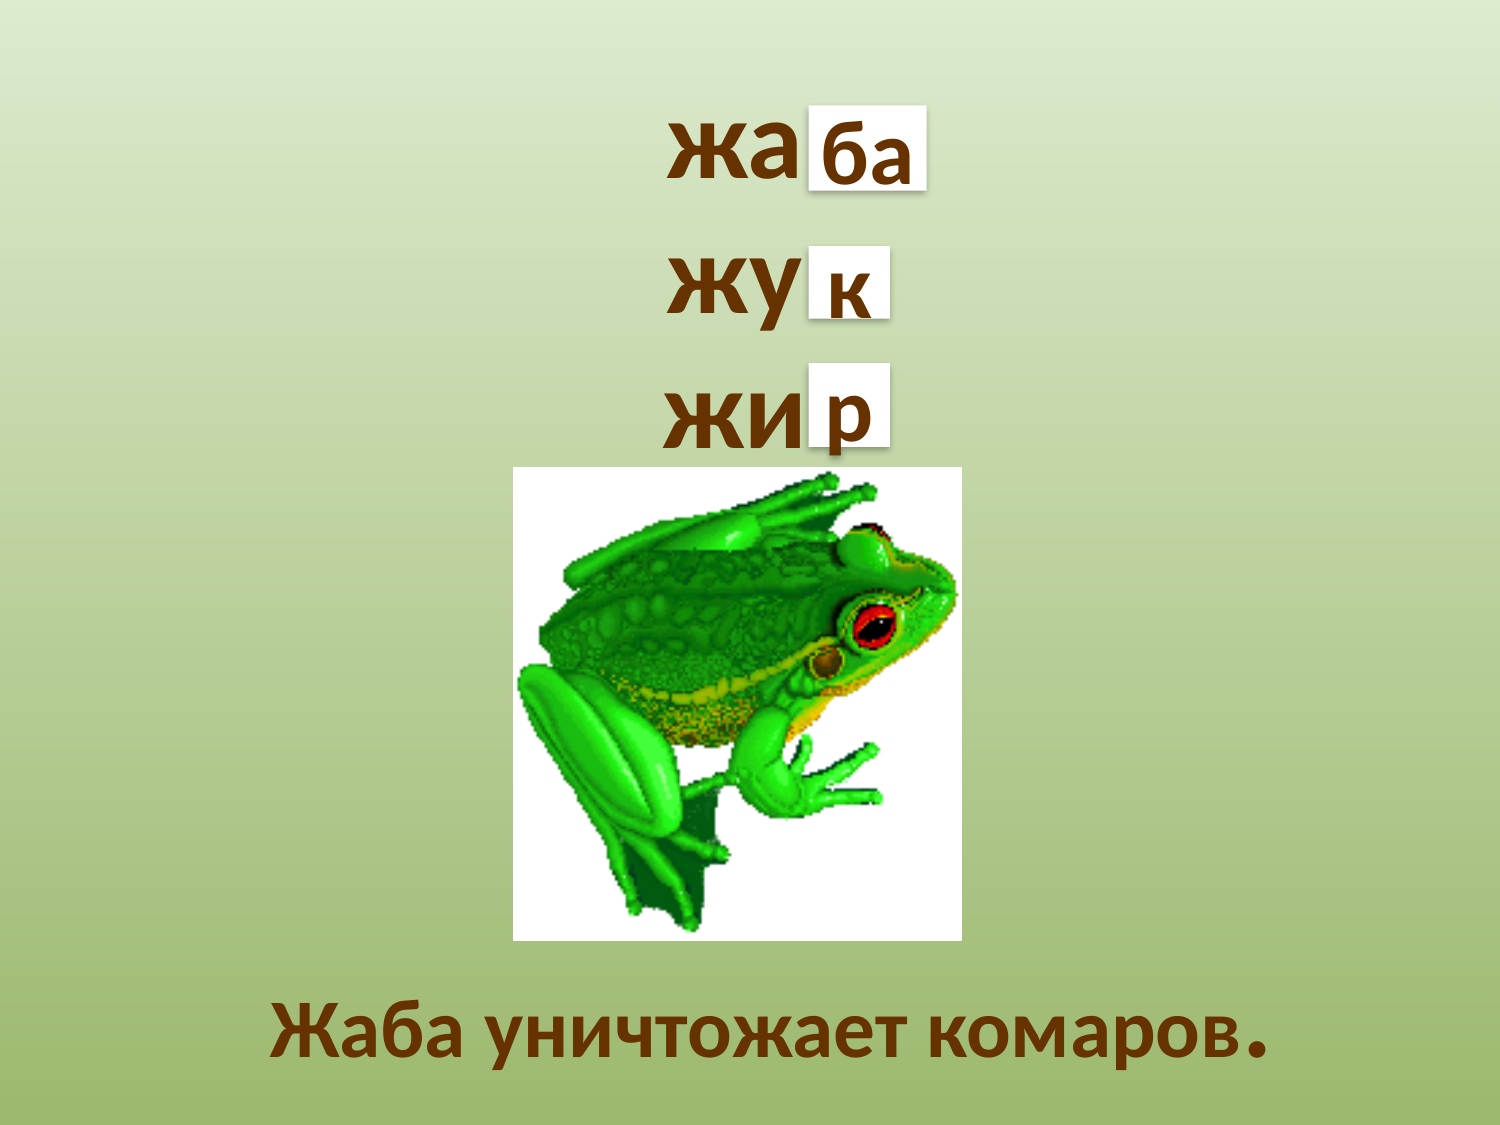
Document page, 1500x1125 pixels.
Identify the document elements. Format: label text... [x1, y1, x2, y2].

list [513, 467, 963, 941]
text_box жа жу жи [647, 58, 823, 466]
text_box р [823, 363, 890, 447]
text_box к [823, 246, 890, 319]
text_box Жаба уничтожает комаров. [255, 937, 1288, 1088]
text_box ба [823, 105, 927, 191]
